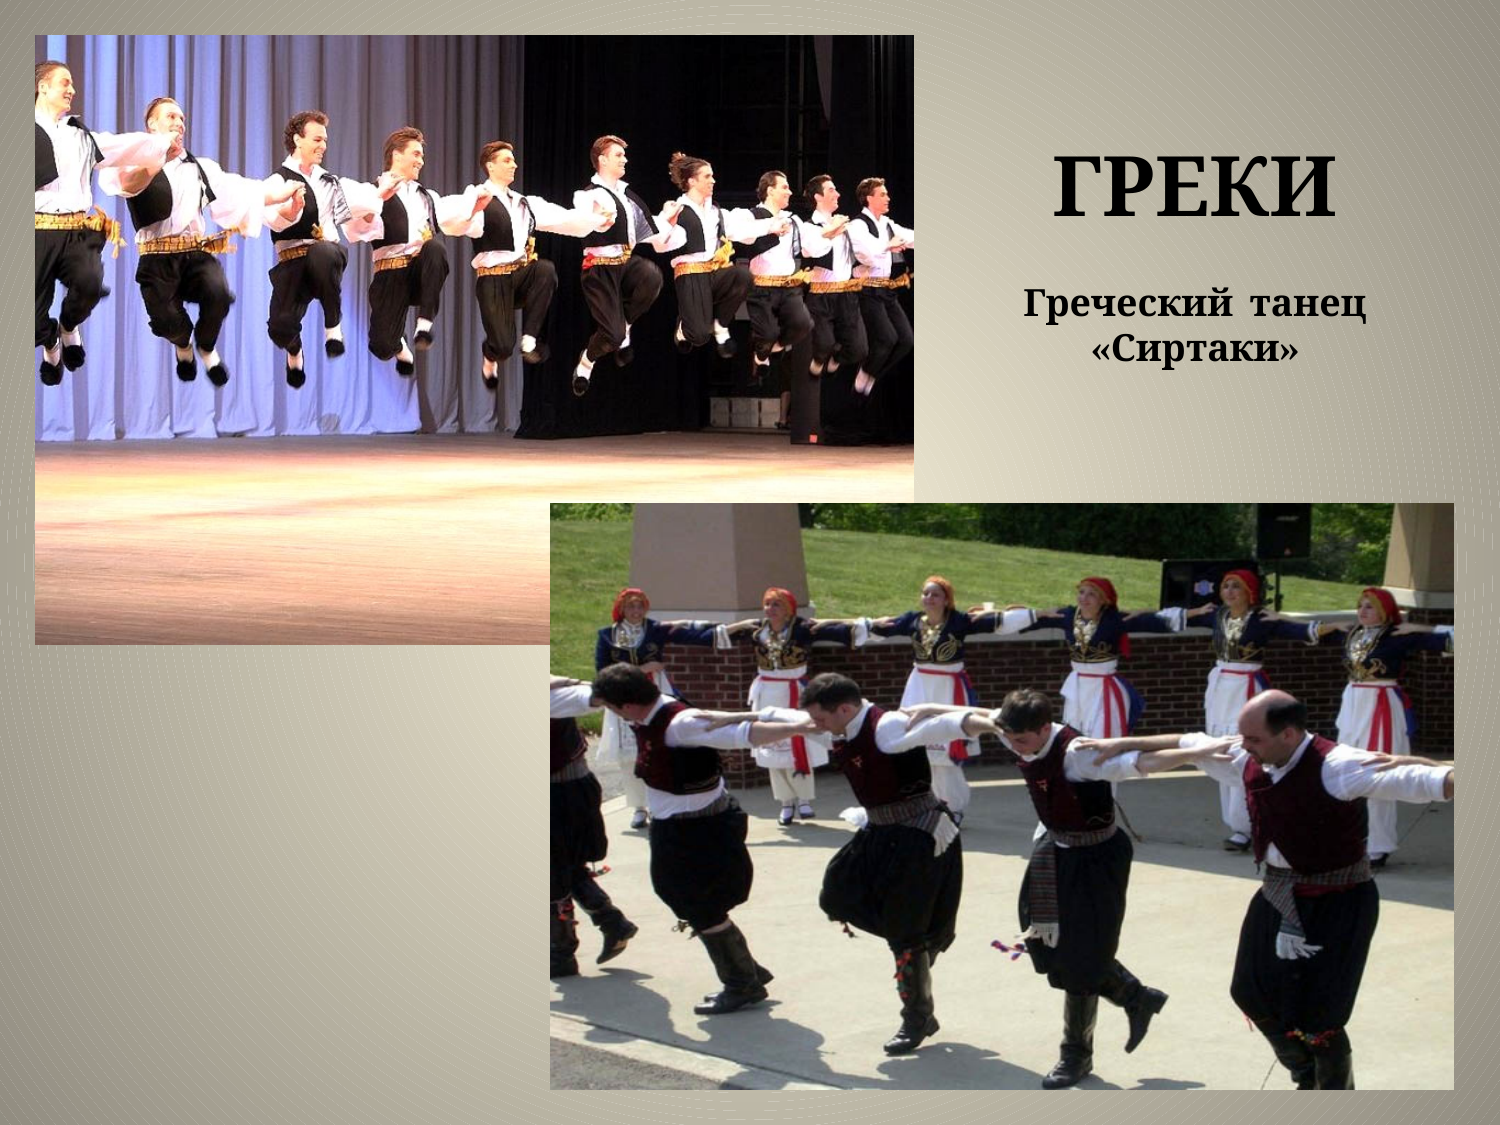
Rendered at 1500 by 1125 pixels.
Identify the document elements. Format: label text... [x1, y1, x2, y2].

picture [34, 34, 915, 645]
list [550, 503, 1454, 1091]
title ГРЕКИ Греческий танец «Сиртаки» [925, 45, 1465, 457]
